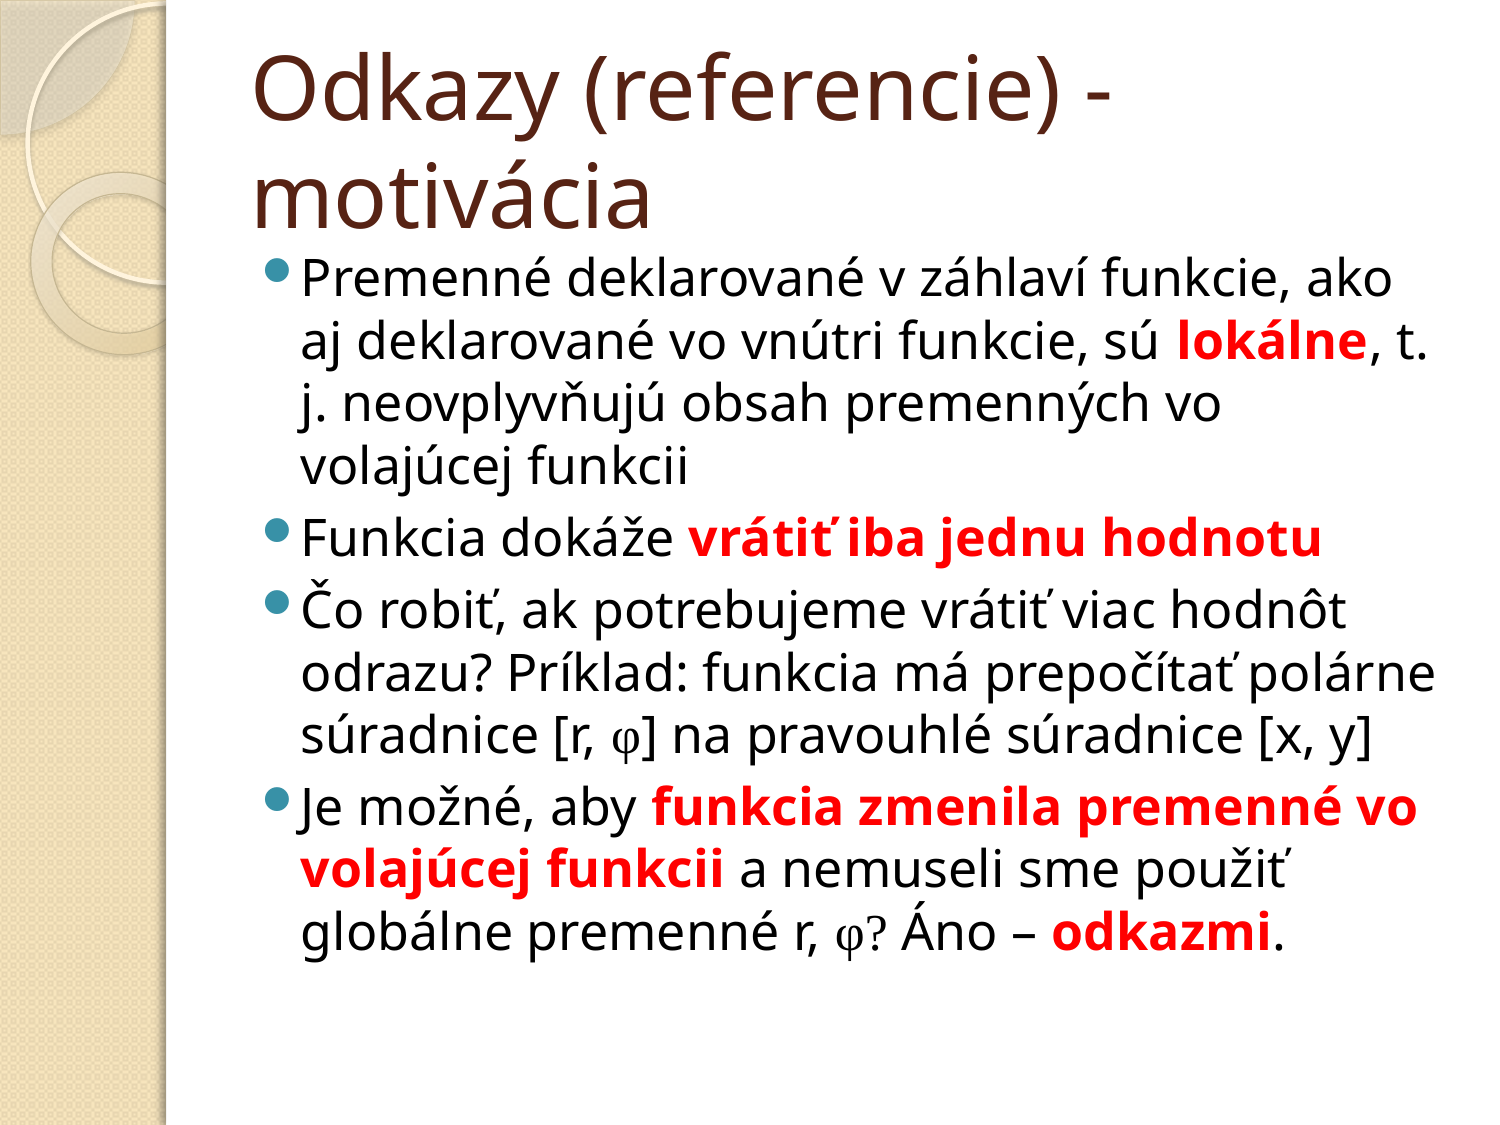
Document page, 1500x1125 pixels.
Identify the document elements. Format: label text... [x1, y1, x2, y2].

list Premenné deklarované v záhlaví funkcie, ako aj deklarované vo vnútri funkcie, sú lokálne, t. j. neovplyvňujú obsah premenných vo volajúcej funkcii Funkcia dokáže vrátiť iba jednu hodnotu Čo robiť, ak potrebujeme vrátiť viac hodnôt odrazu? Príklad: funkcia má prepočítať polárne súradnice [r, φ] na pravouhlé súradnice [x, y] Je možné, aby funkcia zmenila premenné vo volajúcej funkcii a nemuseli sme použiť globálne premenné r, φ? Áno – odkazmi. [235, 237, 1466, 1025]
title Odkazy (referencie) - motivácia [235, 45, 1466, 233]
